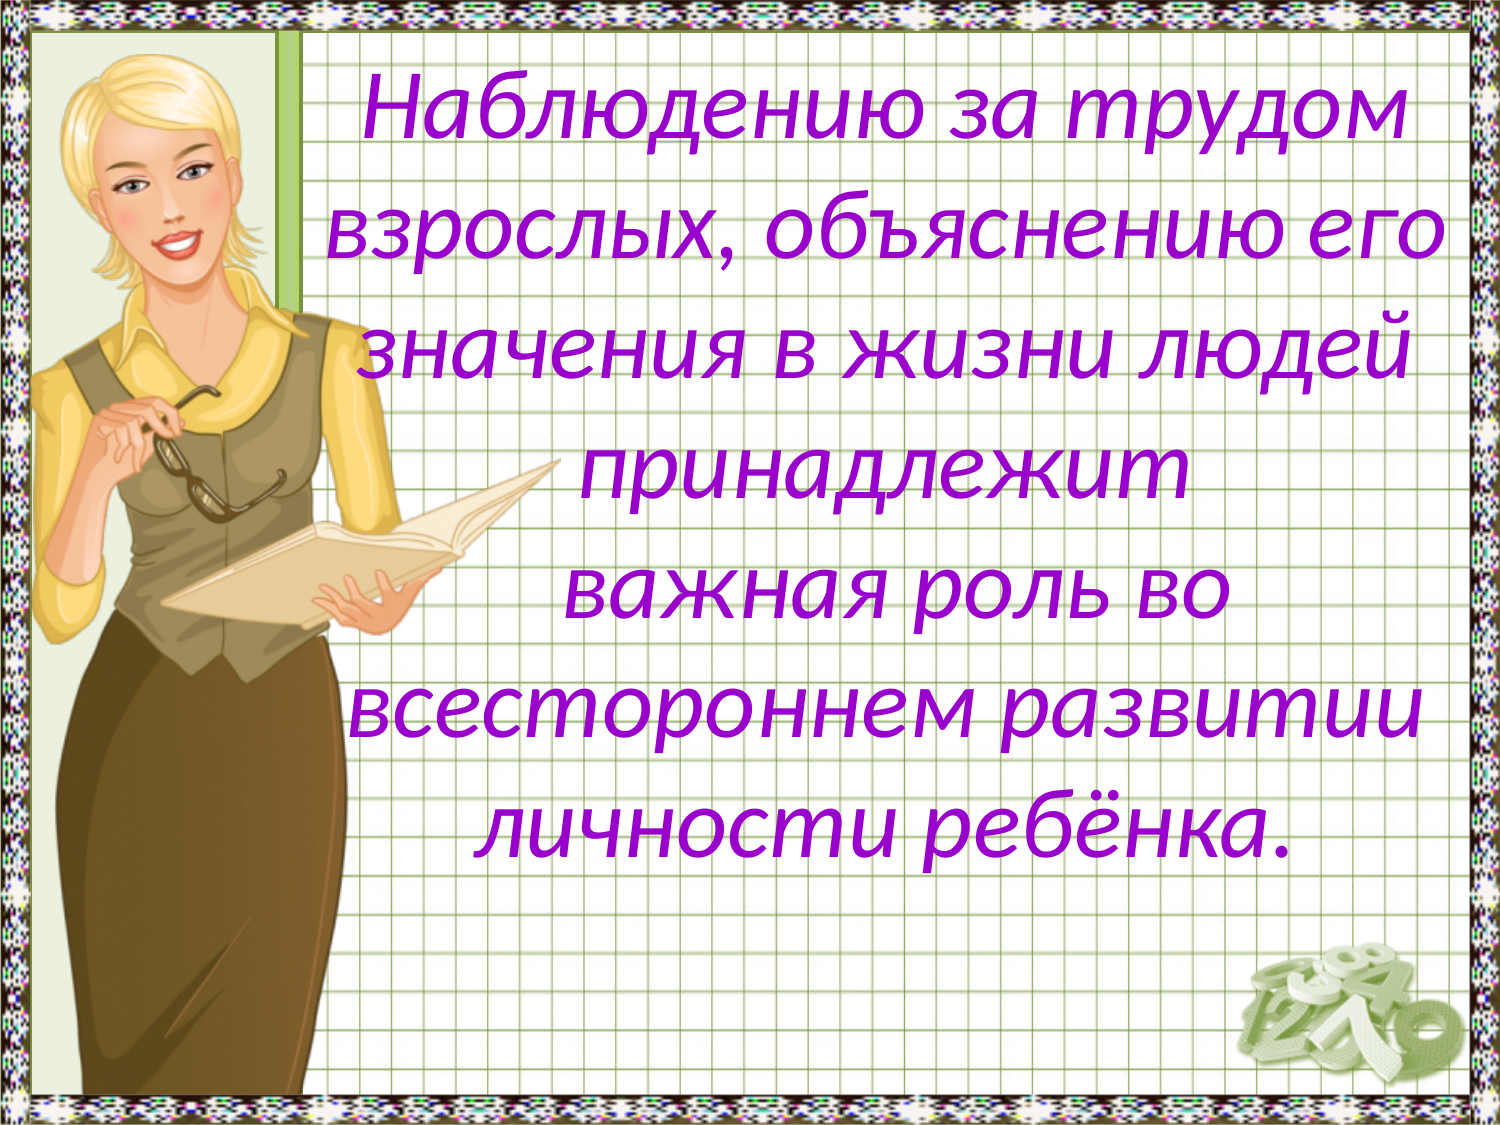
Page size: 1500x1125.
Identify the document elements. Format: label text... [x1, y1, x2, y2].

picture [0, 0, 1500, 1125]
title Наблюдению за трудом взрослых, объяснению его значения в жизни людей принадлежит важная роль во всестороннем развитии личности ребёнка. [301, 42, 1469, 1090]
